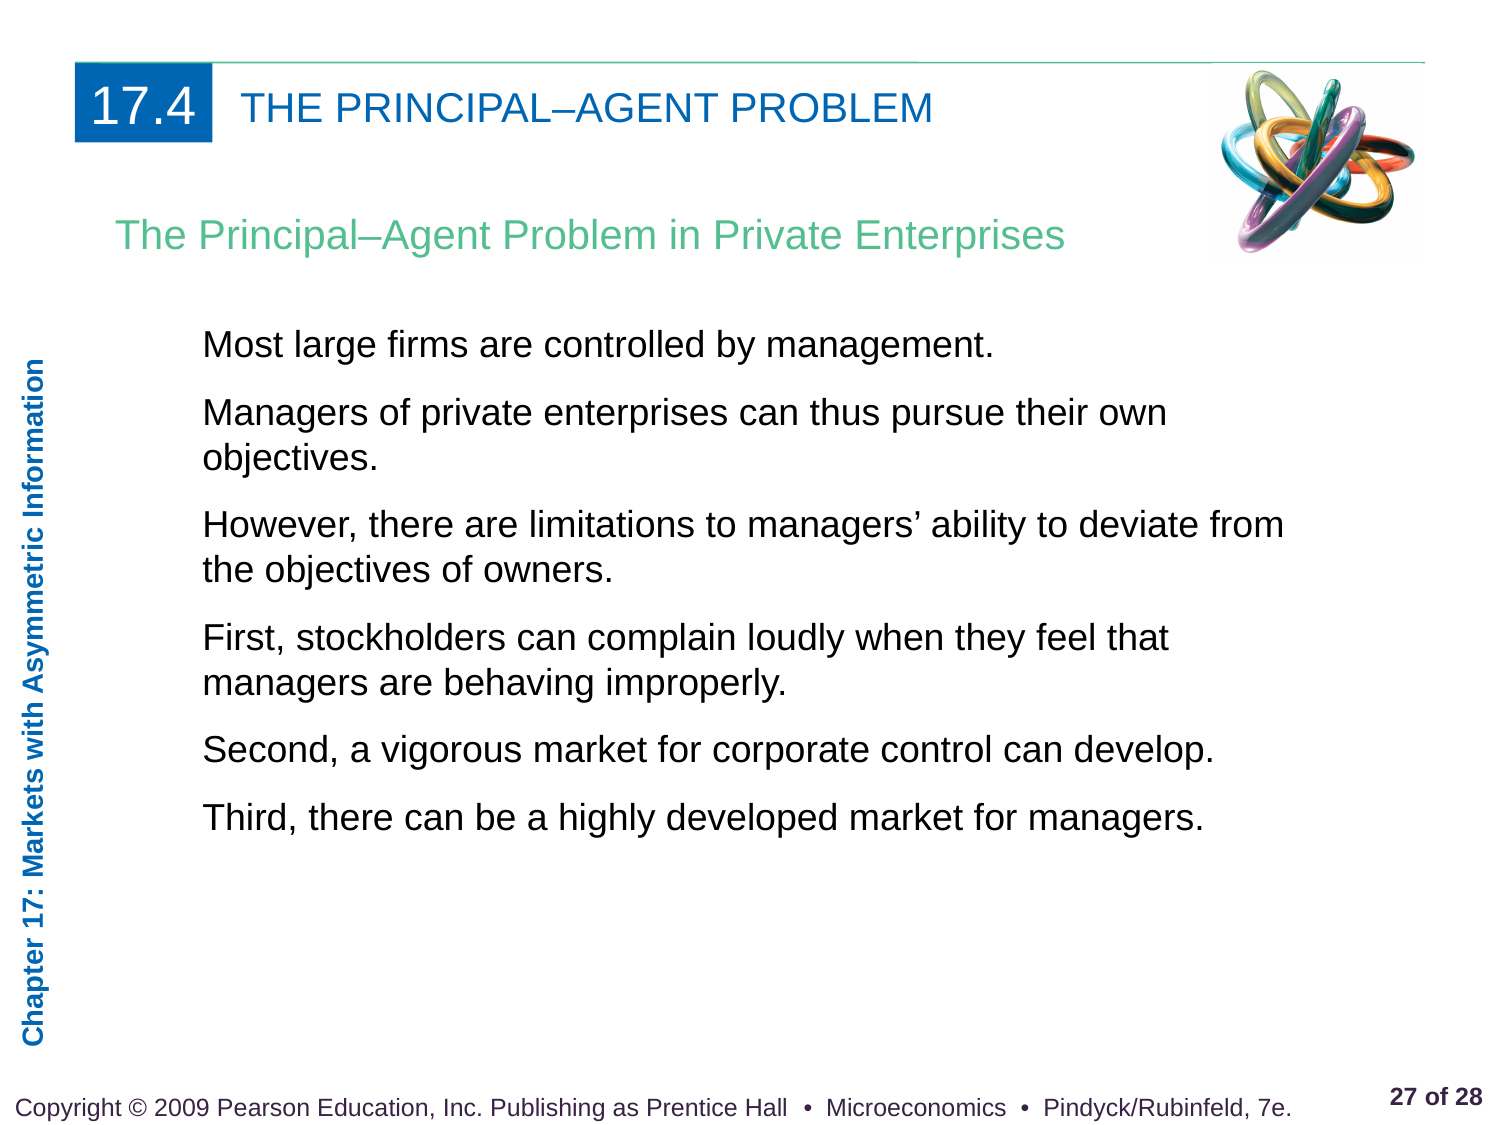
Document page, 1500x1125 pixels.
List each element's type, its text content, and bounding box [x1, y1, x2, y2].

text_box The Principal–Agent Problem in Private Enterprises [99, 200, 1207, 265]
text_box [74, 62, 1213, 143]
picture [1212, 63, 1422, 263]
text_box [1420, 62, 1426, 69]
text_box Most large firms are controlled by management. Managers of private enterprises can thus pursue their own objectives. However, there are limitations to managers’ ability to deviate from the objectives of owners. First, stockholders can complain loudly when they feel that managers are behaving improperly. Second, a vigorous market for corporate control can develop. Third, there can be a highly developed market for managers. [187, 312, 1300, 845]
